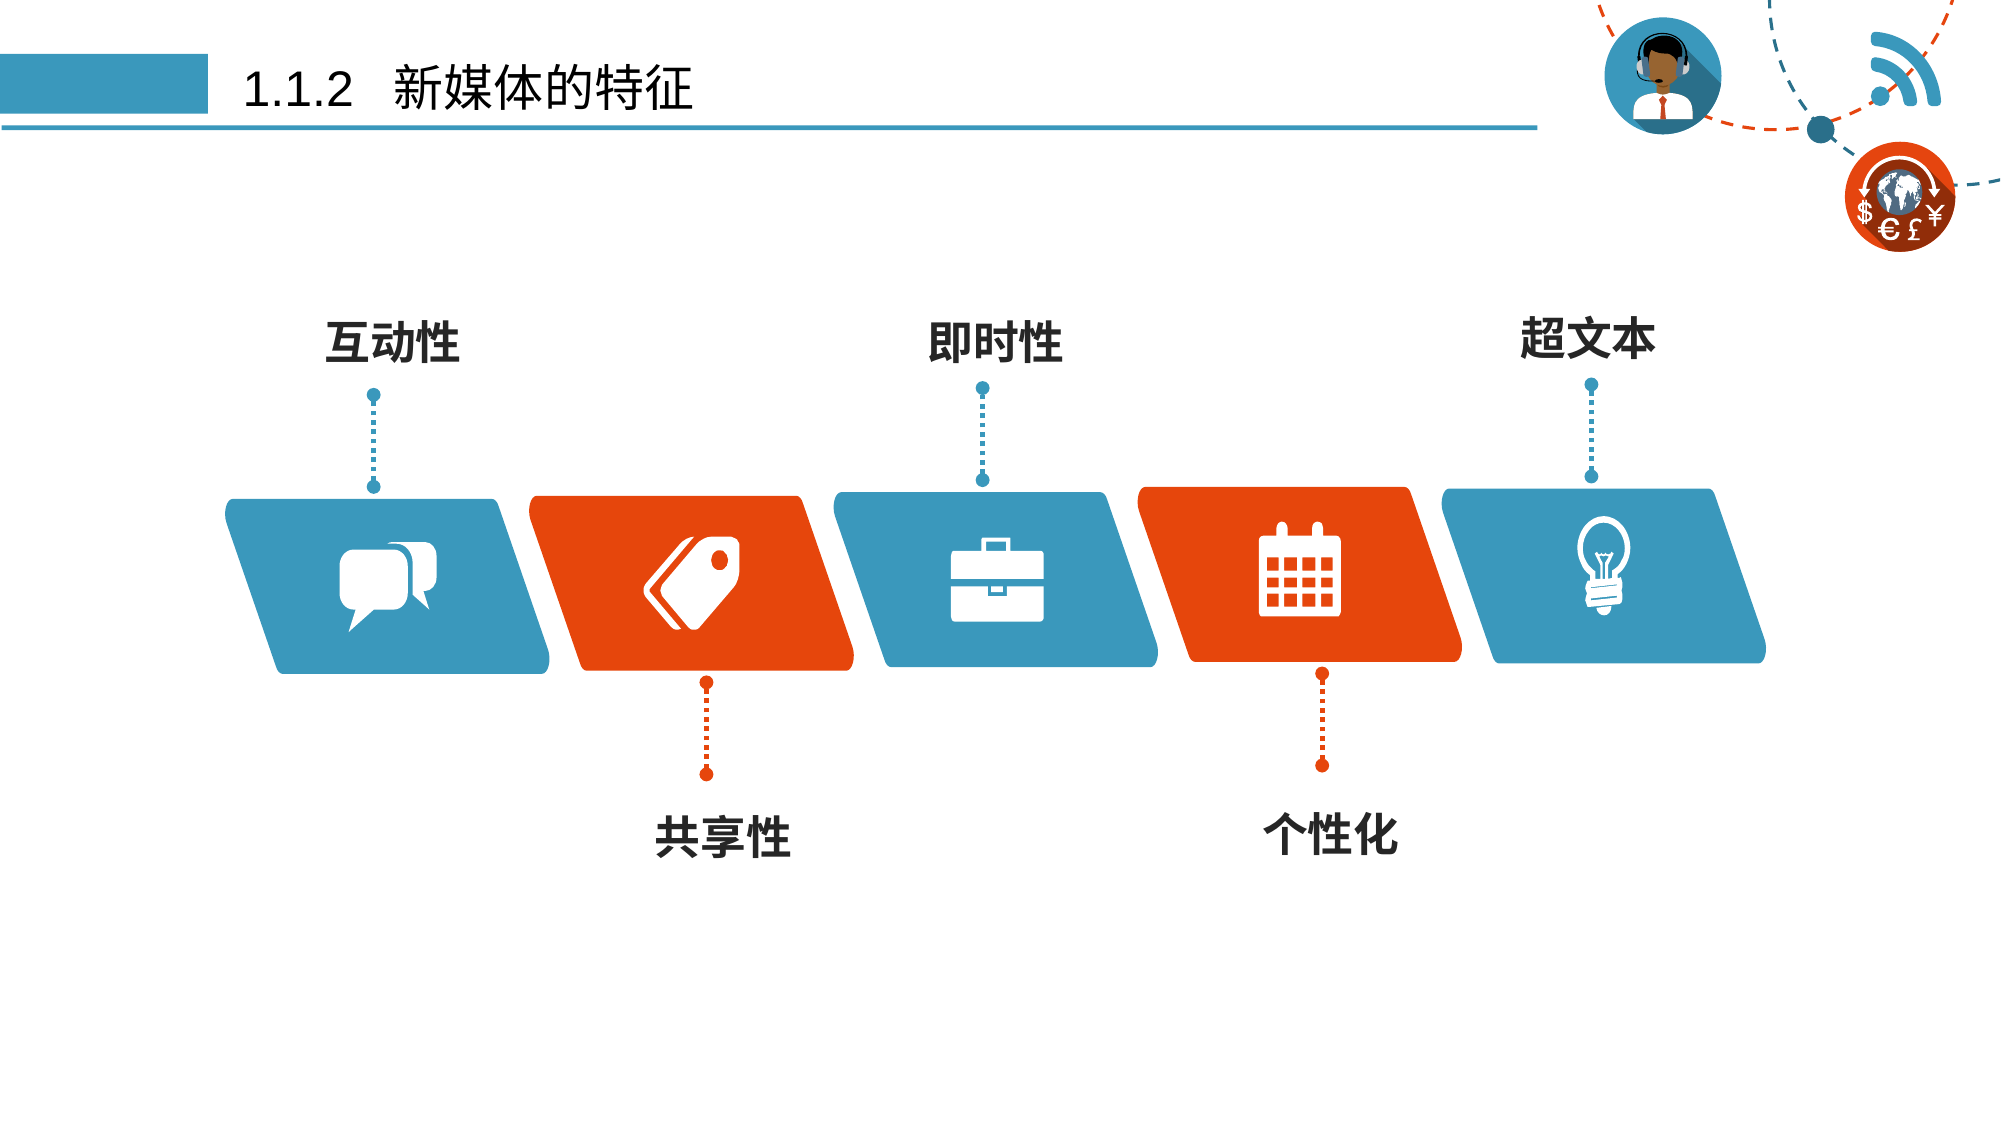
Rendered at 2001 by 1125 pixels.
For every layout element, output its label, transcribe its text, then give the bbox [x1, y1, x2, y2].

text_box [1135, 486, 1465, 870]
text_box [526, 495, 856, 873]
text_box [831, 306, 1161, 668]
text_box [1439, 302, 1769, 664]
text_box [222, 306, 552, 674]
title 1.1.2 新媒体的特征 [222, 55, 1863, 127]
